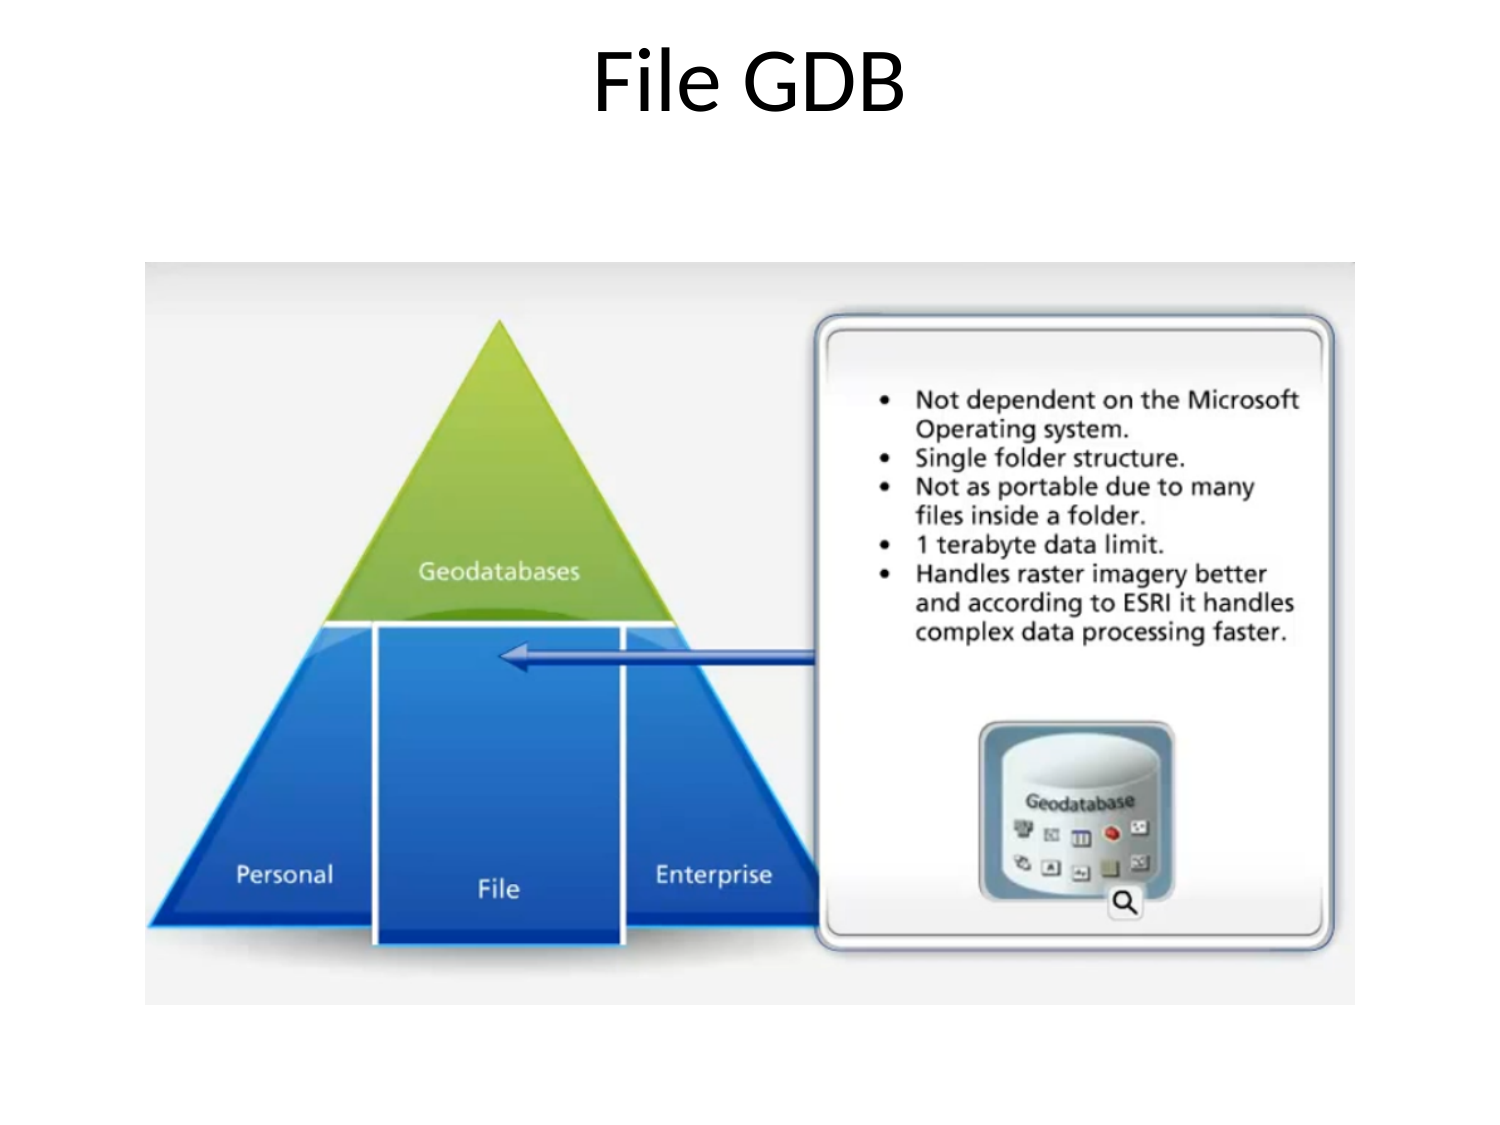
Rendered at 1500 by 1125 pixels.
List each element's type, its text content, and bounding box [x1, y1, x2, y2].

title File GDB [75, 0, 1425, 150]
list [145, 262, 1355, 1006]
